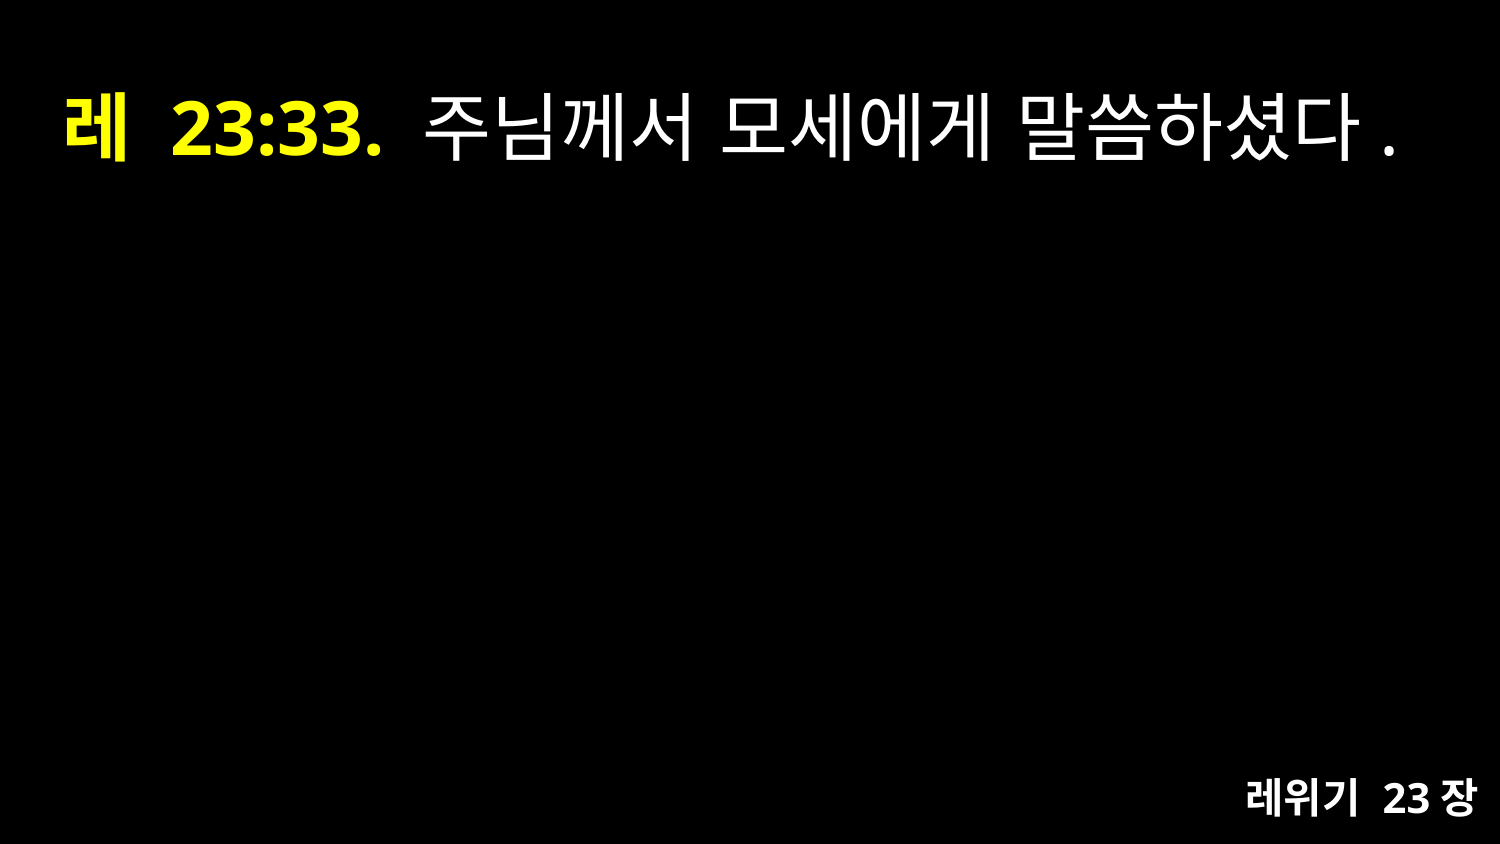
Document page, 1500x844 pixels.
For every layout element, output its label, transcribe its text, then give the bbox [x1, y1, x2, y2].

subtitle 레위기 23장 [916, 770, 1500, 844]
title 레 23:33. 주님께서 모세에게 말씀하셨다. [0, 0, 1500, 844]
